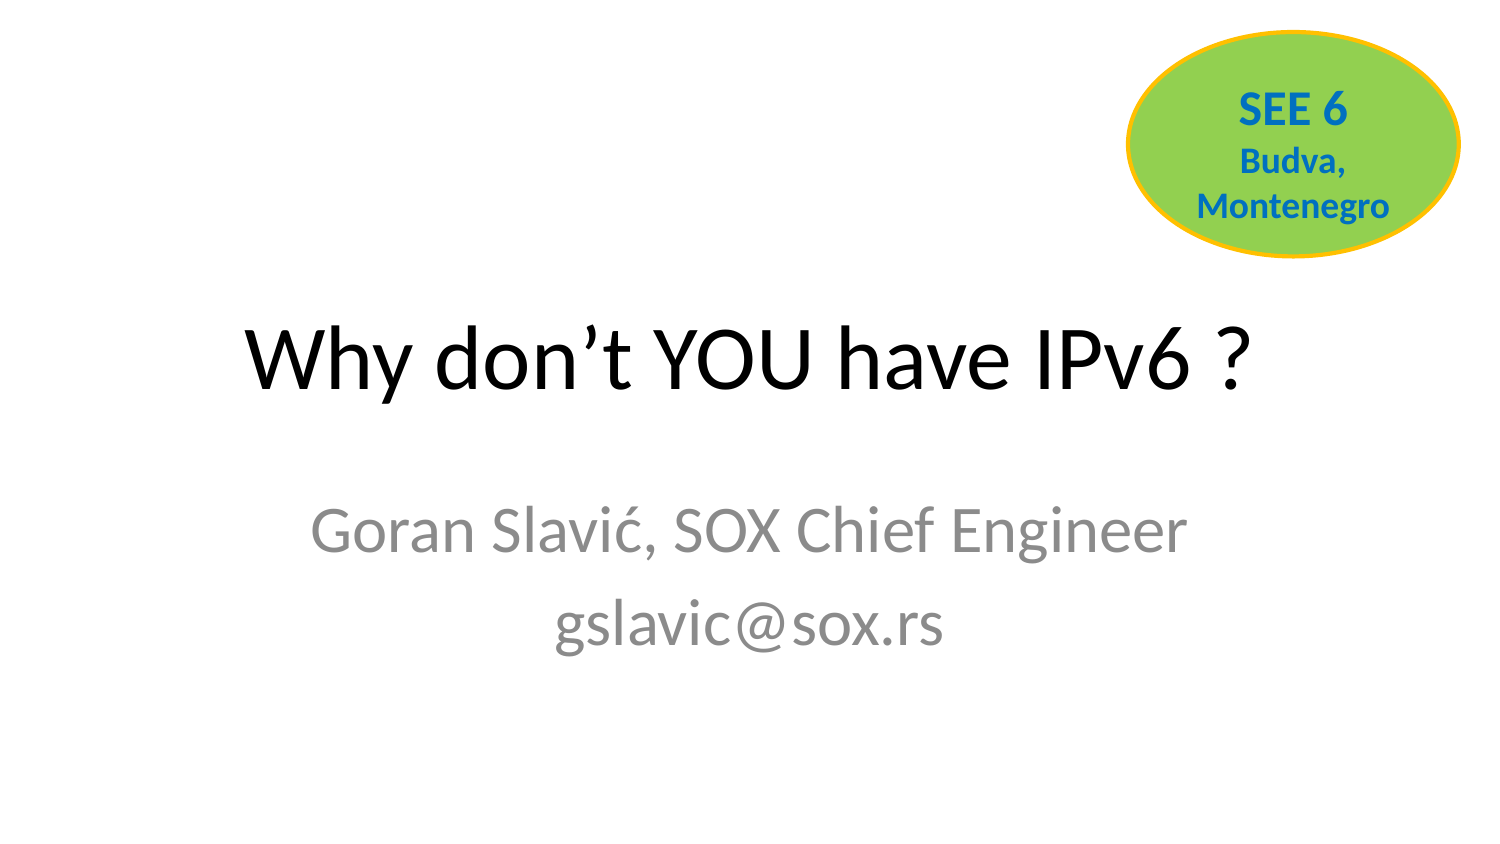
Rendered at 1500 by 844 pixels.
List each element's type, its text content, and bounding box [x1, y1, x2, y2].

subtitle Goran Slavić, SOX Chief Engineer gslavic@sox.rs [225, 478, 1275, 741]
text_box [1127, 31, 1459, 257]
title Why don’t YOU have IPv6 ? [112, 262, 1388, 443]
